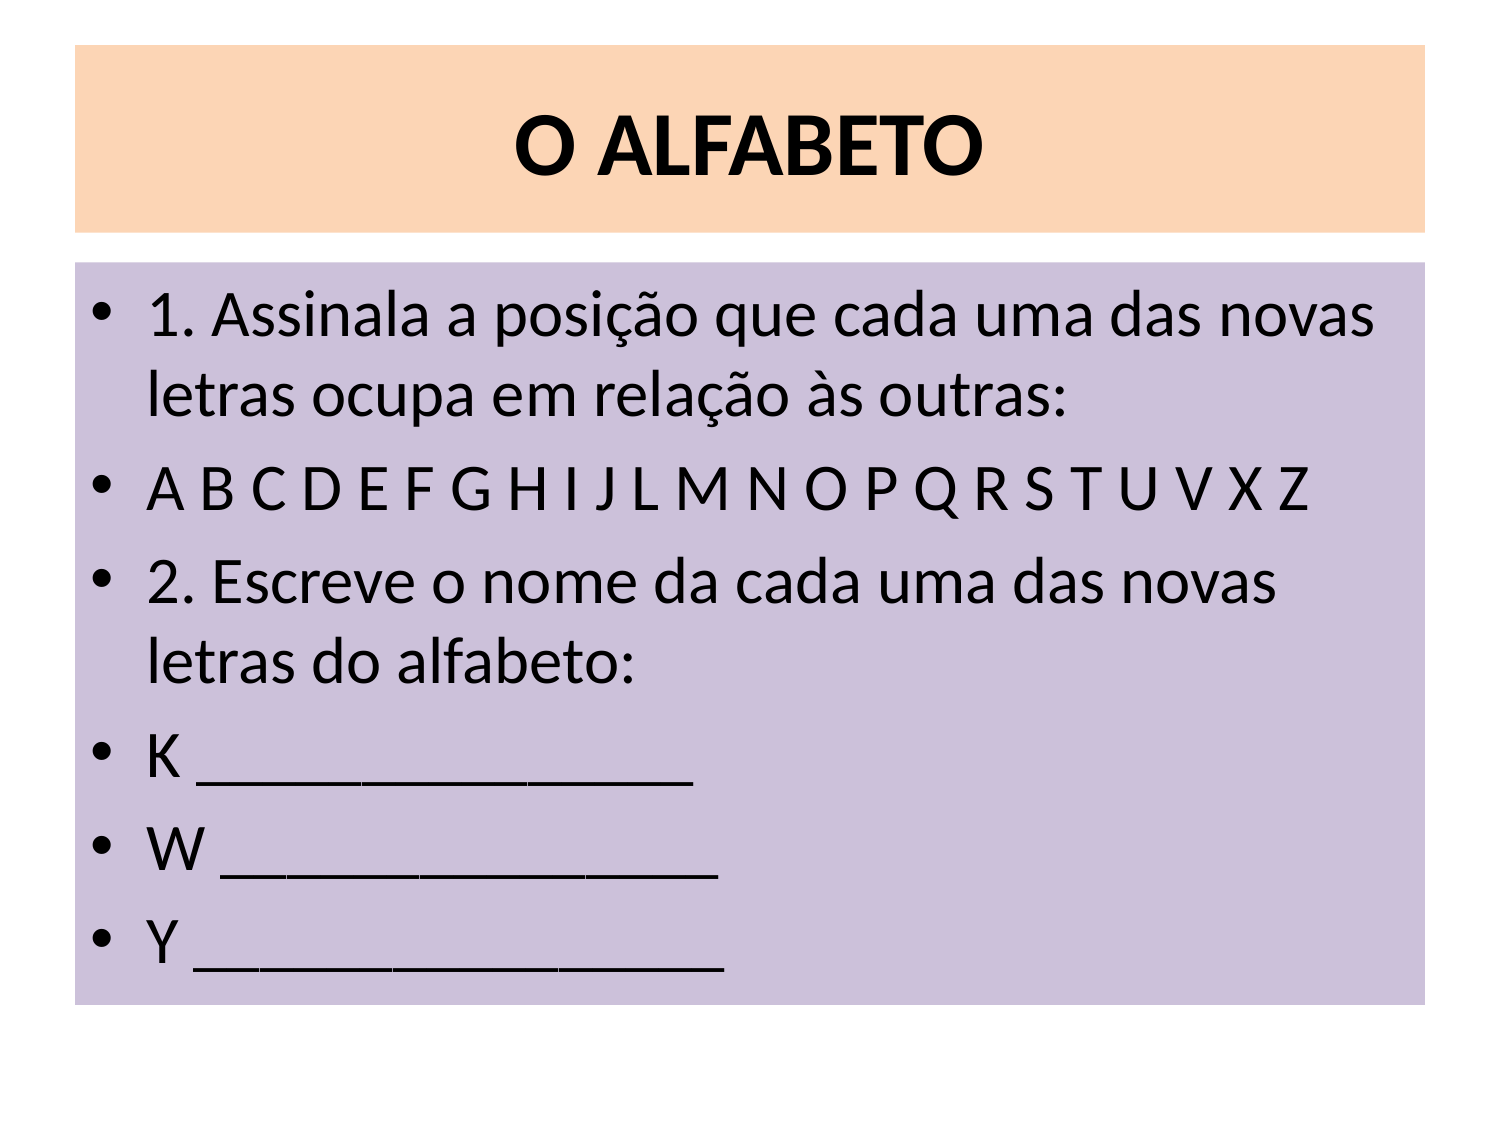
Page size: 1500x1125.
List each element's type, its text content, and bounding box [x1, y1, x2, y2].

title O ALFABETO [75, 45, 1425, 233]
list 1. Assinala a posição que cada uma das novas letras ocupa em relação às outras: A B C D E F G H I J L M N O P Q R S T U V X Z 2. Escreve o nome da cada uma das novas letras do alfabeto: K _______________ W _______________ Y ________________ [75, 262, 1425, 1005]
